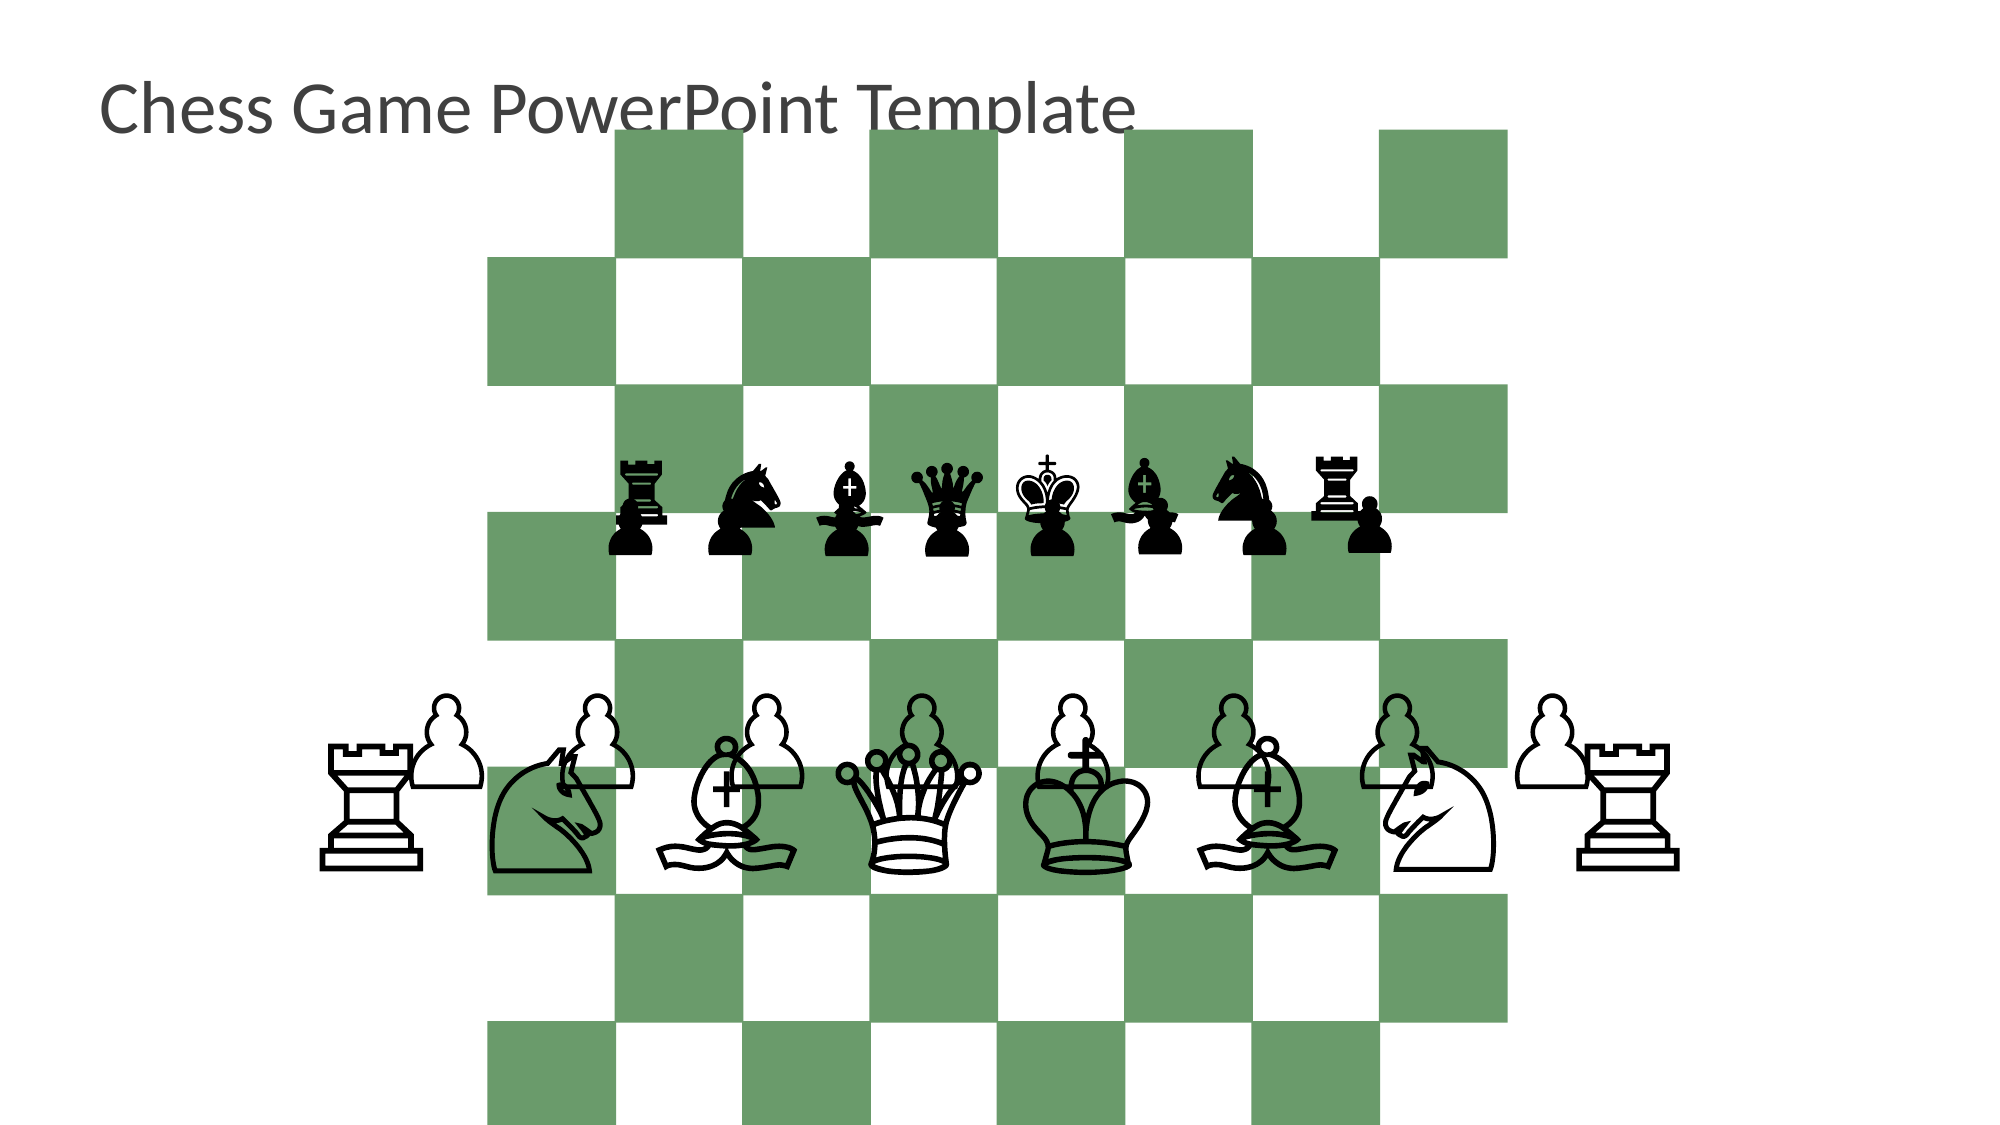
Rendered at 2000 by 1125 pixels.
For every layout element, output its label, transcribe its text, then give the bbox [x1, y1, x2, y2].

text_box [409, 693, 482, 790]
title Chess Game PowerPoint Template [99, 45, 1900, 162]
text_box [1015, 454, 1080, 524]
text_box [487, 129, 1508, 1125]
text_box [1514, 693, 1590, 790]
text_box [1196, 735, 1339, 872]
text_box [1576, 743, 1680, 872]
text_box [655, 735, 798, 872]
text_box [319, 743, 424, 872]
